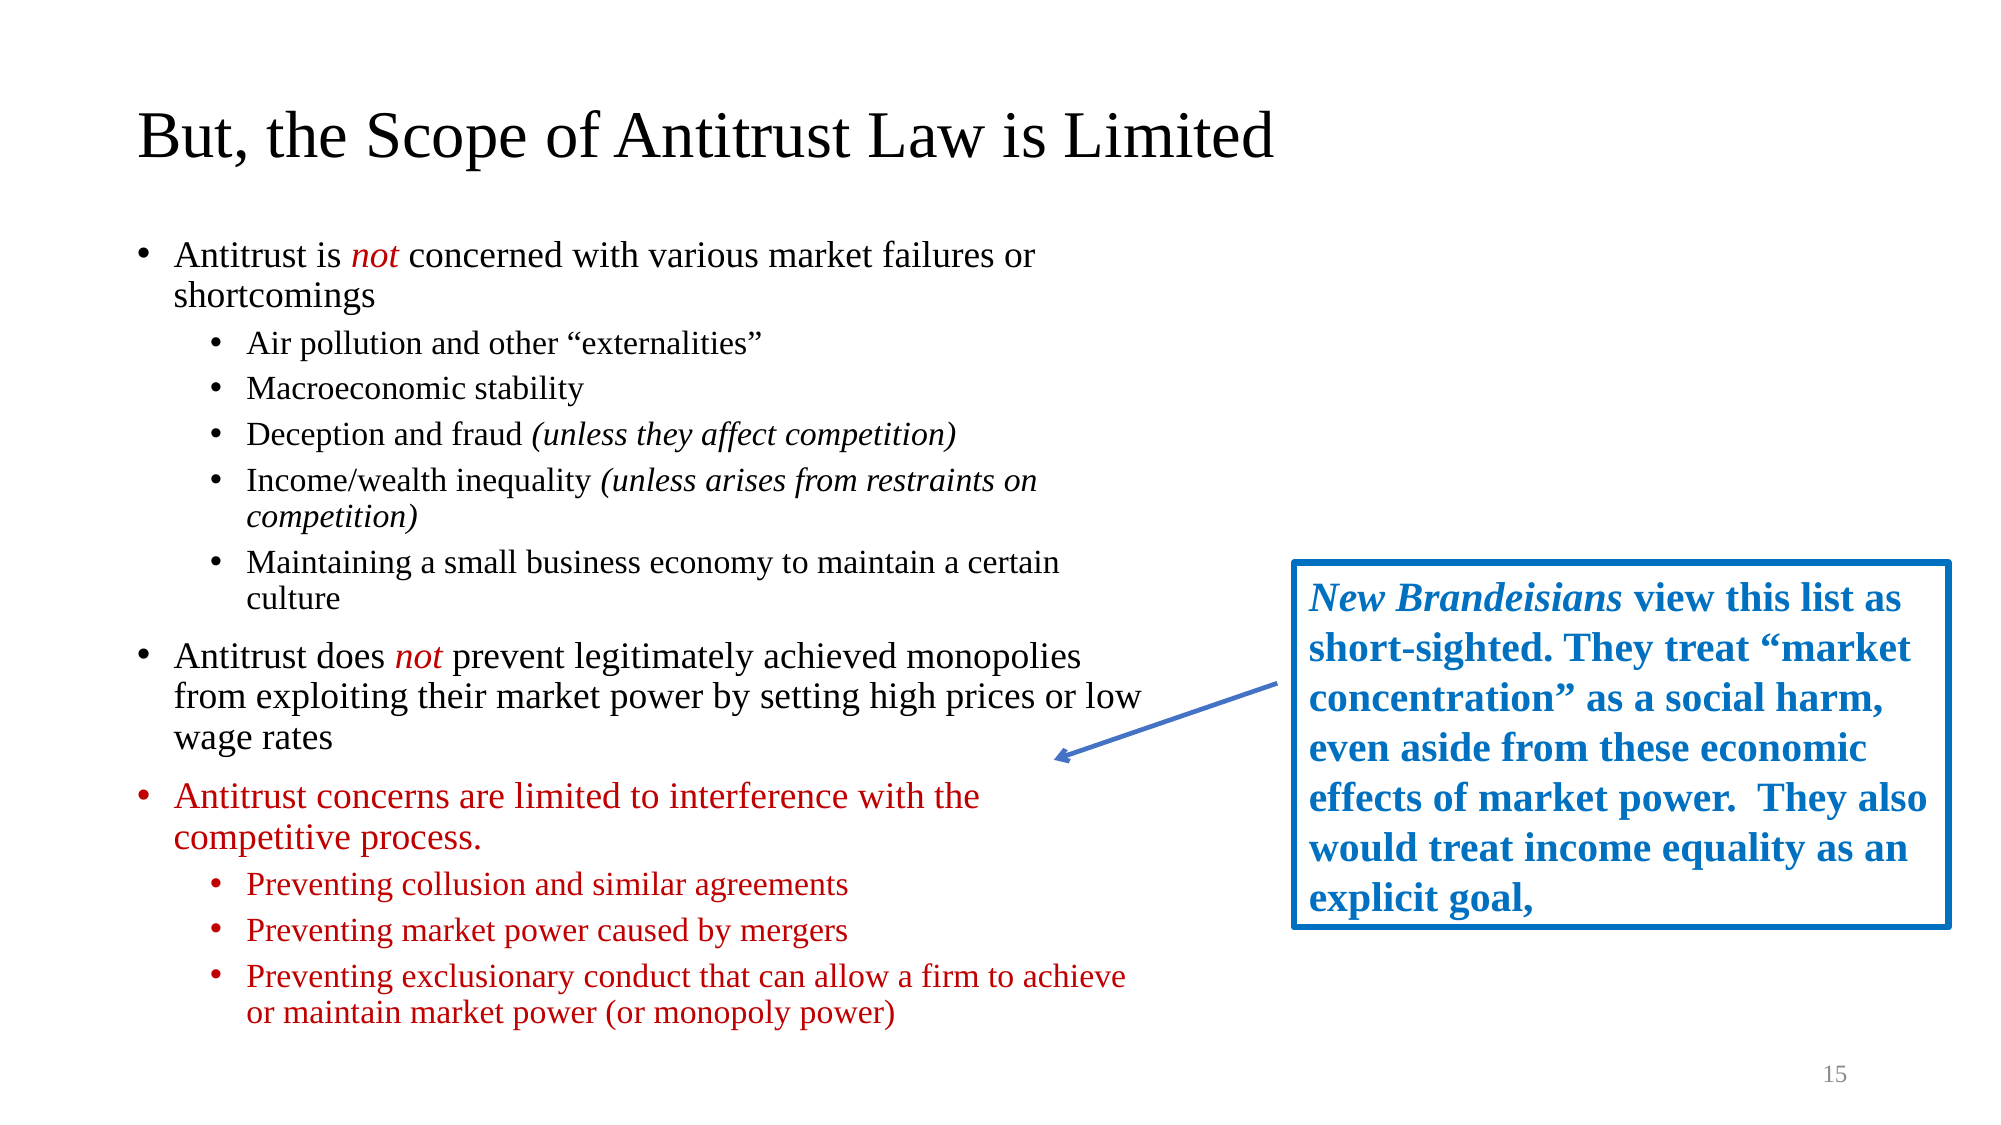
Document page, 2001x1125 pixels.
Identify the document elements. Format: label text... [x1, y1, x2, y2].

title But, the Scope of Antitrust Law is Limited [122, 26, 1847, 245]
text_box New Brandeisians view this list as short-sighted. They treat “market concentration” as a social harm, even aside from these economic effects of market power. They also would treat income equality as an explicit goal, [1293, 562, 1949, 928]
slide_number 15 [1412, 1042, 1863, 1103]
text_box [1053, 683, 1278, 760]
list Antitrust is not concerned with various market failures or shortcomings Air pollution and other “externalities” Macroeconomic stability Deception and fraud (unless they affect competition) Income/wealth inequality (unless arises from restraints on competition) Maintaining a small business economy to maintain a certain culture Antitrust does not prevent legitimately achieved monopolies from exploiting their market power by setting high prices or low wage rates Antitrust concerns are limited to interference with the competitive process. Preventing collusion and similar agreements Preventing market power caused by mergers Preventing exclusionary conduct that can allow a firm to achieve or maintain market power (or monopoly power) [122, 227, 1179, 1043]
